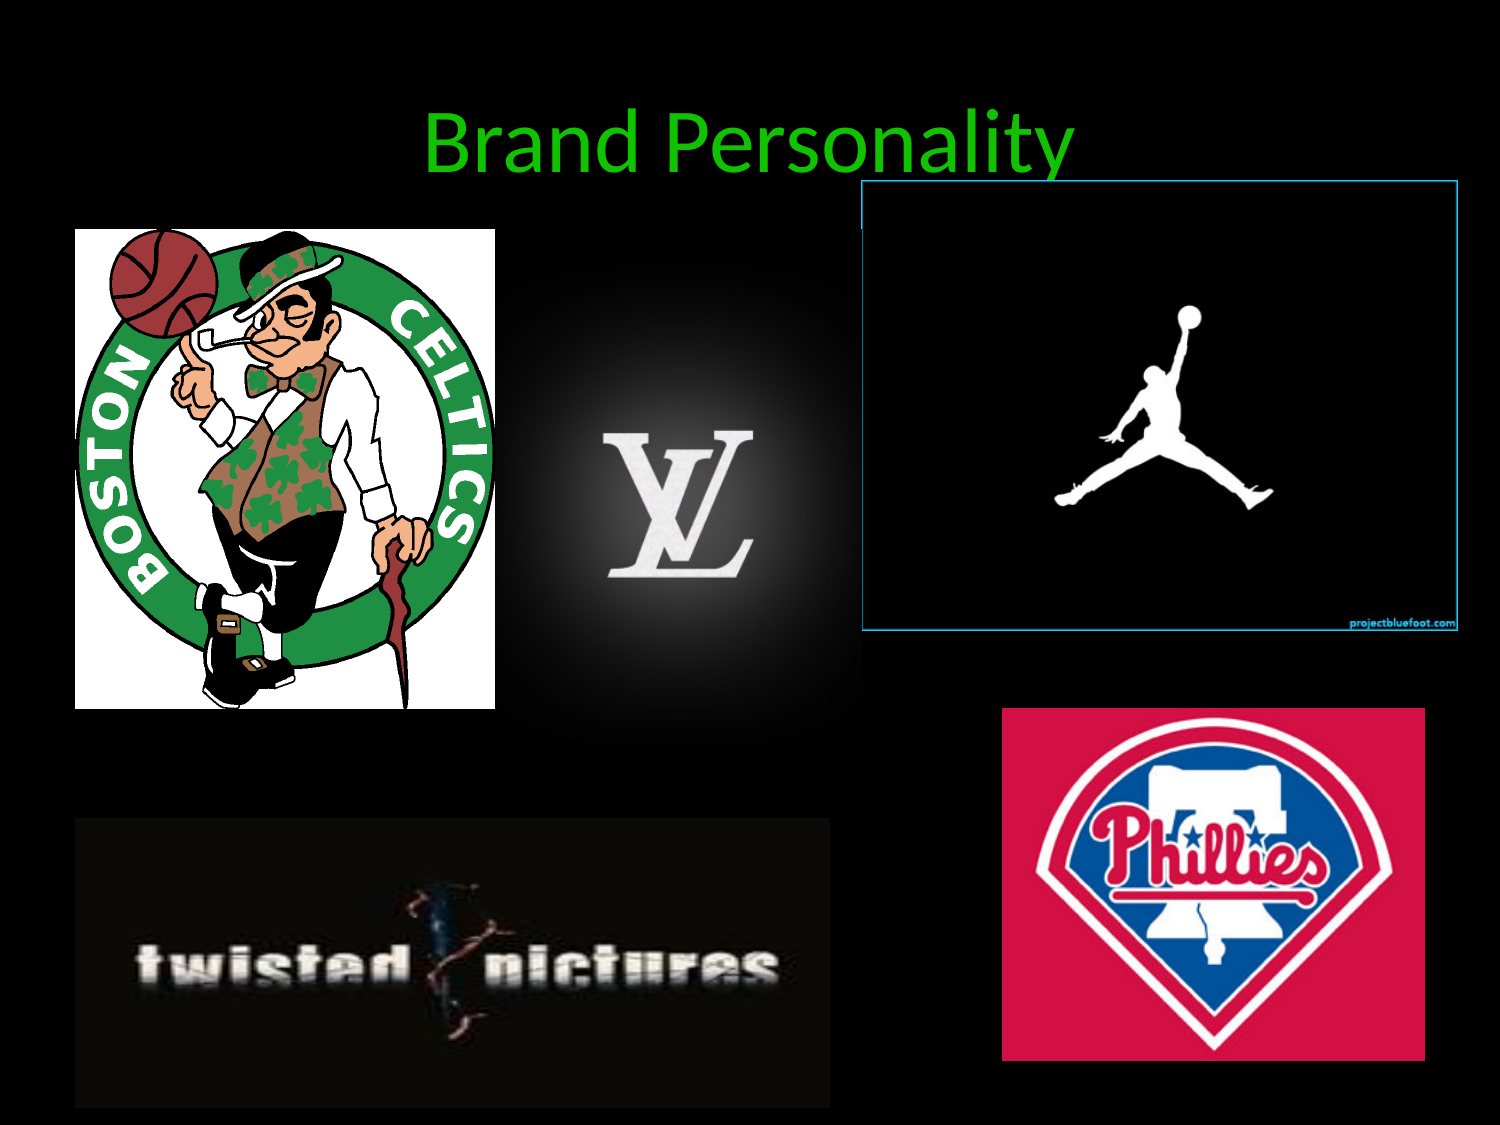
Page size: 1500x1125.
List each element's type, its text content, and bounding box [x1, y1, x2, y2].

picture [74, 817, 831, 1108]
picture [1002, 708, 1426, 1061]
title Brand Personality [75, 42, 1425, 228]
picture [74, 180, 1458, 780]
